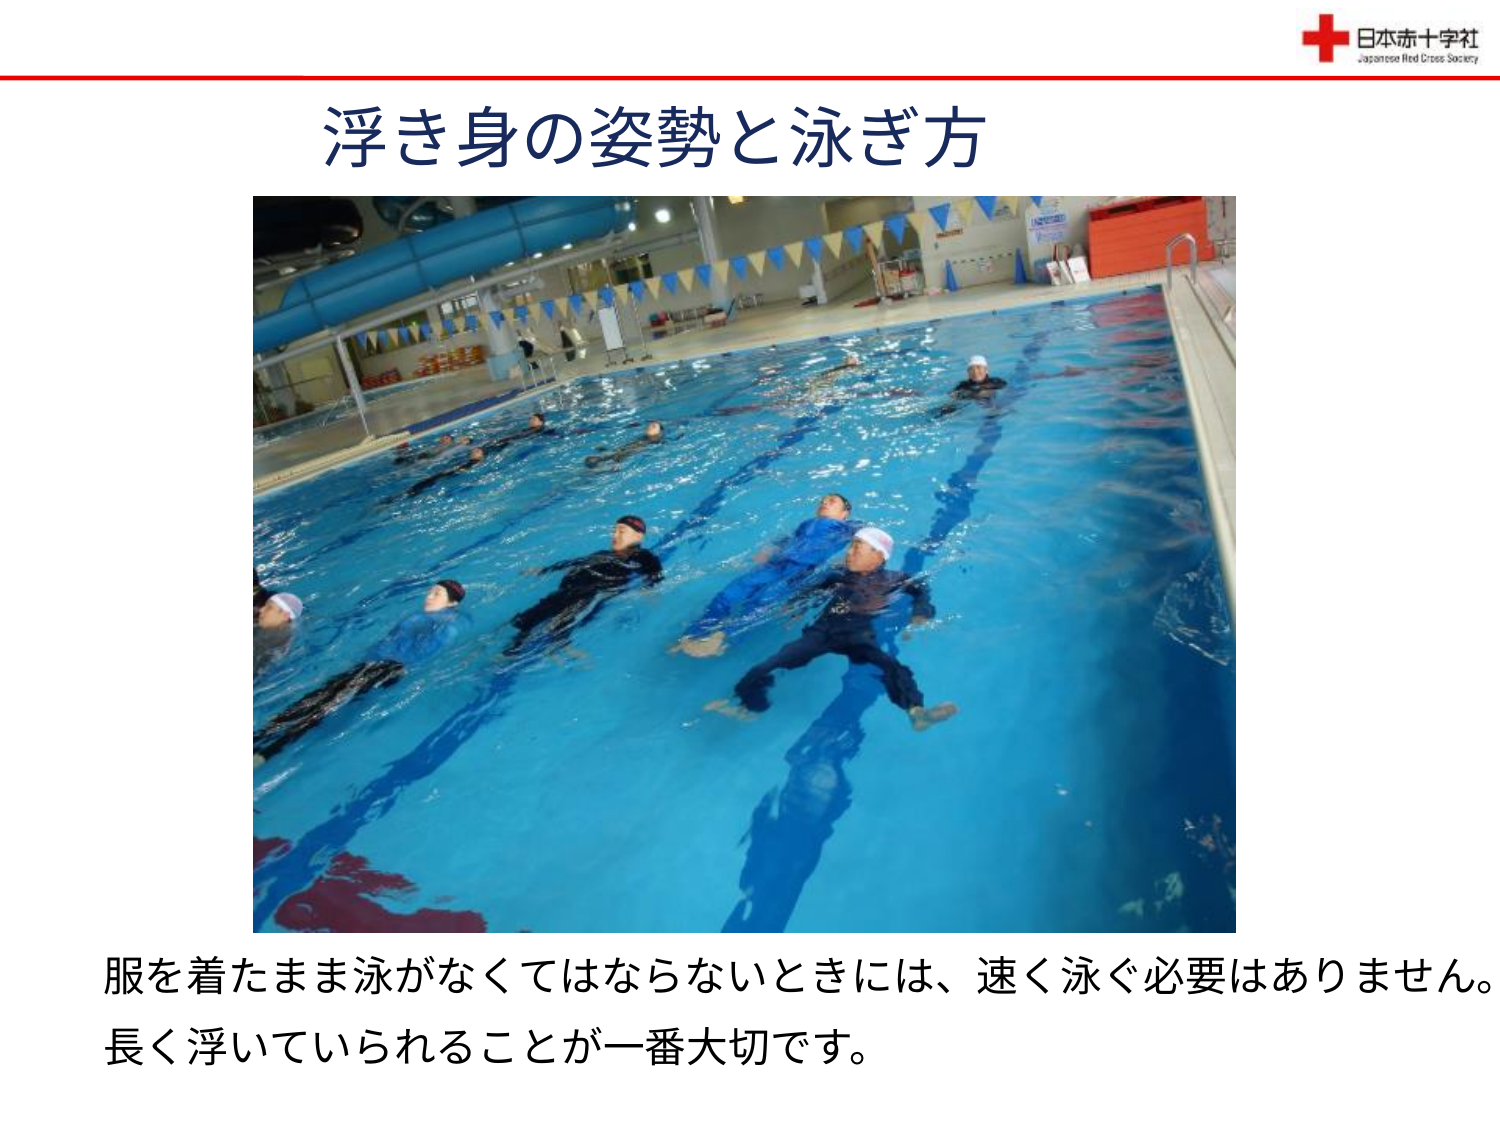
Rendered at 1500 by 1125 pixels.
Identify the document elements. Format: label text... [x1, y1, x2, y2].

picture [1296, 8, 1486, 66]
picture [253, 196, 1236, 933]
text_box 浮き身の姿勢と泳ぎ方 [318, 95, 1388, 176]
text_box 服を着たまま泳がなくてはならないときには、速く泳ぐ必要はありません。 長く浮いていられることが一番大切です。 [100, 950, 1500, 1071]
